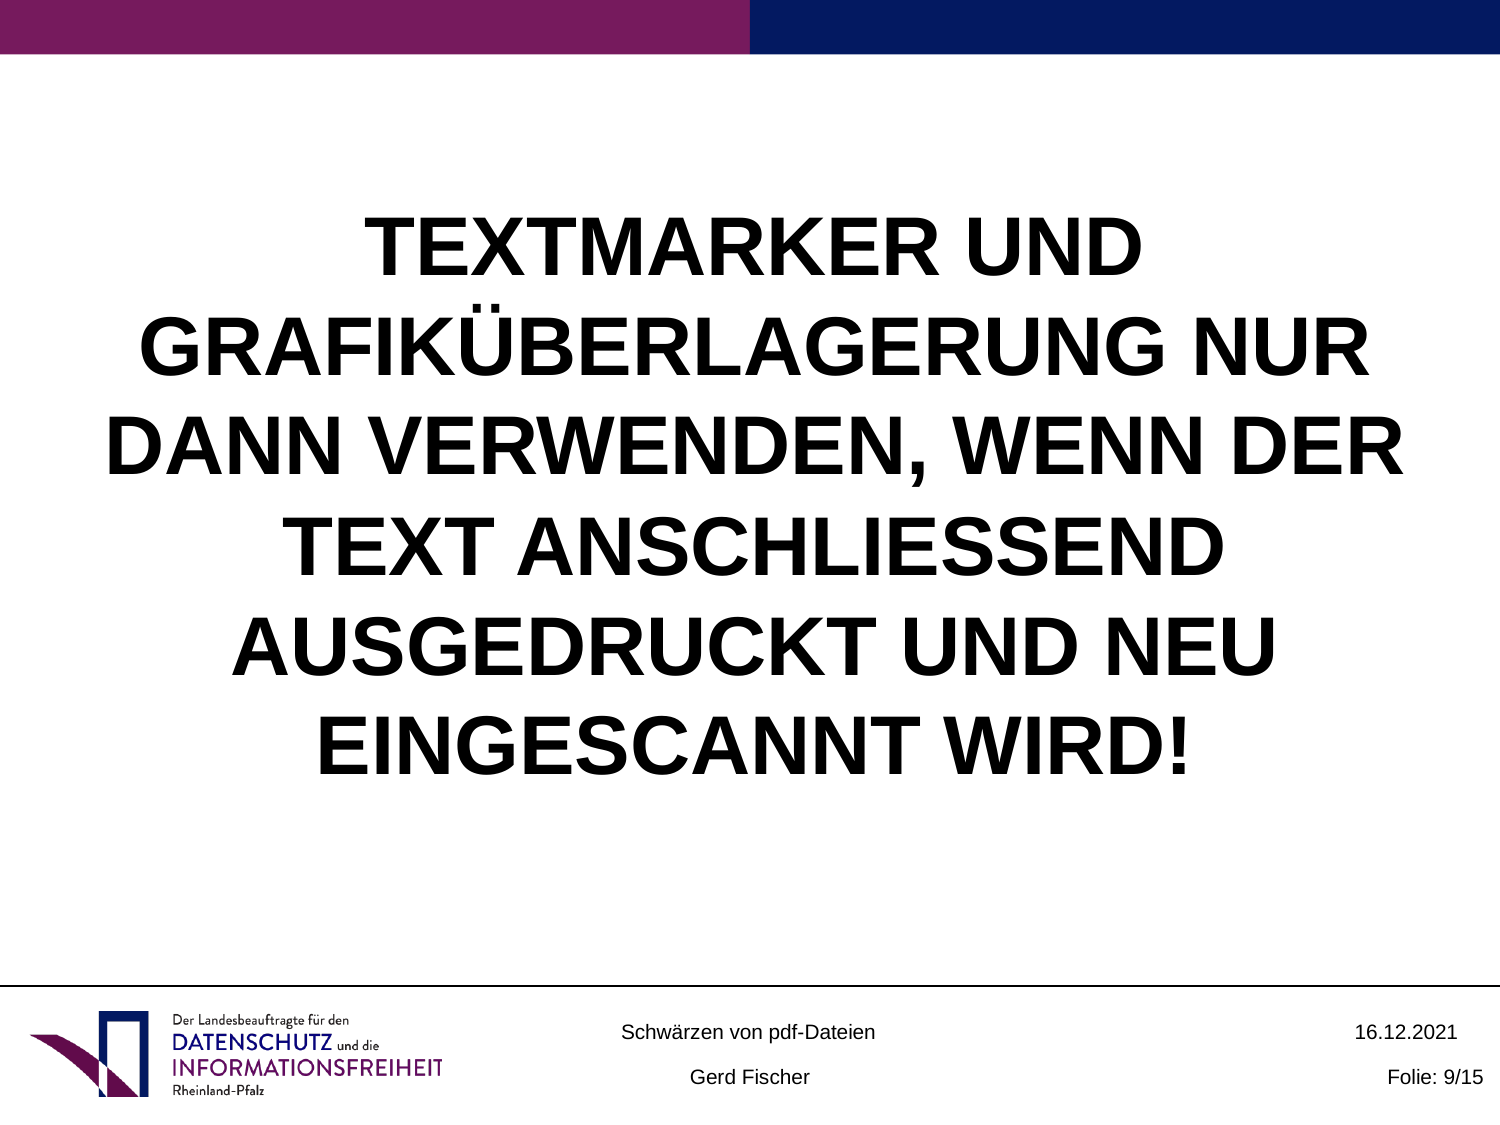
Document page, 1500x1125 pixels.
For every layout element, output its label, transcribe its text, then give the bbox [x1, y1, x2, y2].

text_box TEXTMARKER UND GRAFIKÜBERLAGERUNG NUR DANN VERWENDEN, WENN DER TEXT ANSCHLIESSEND AUSGEDRUCKT UND NEU EINGESCANNT WIRD! [9, 184, 1500, 800]
